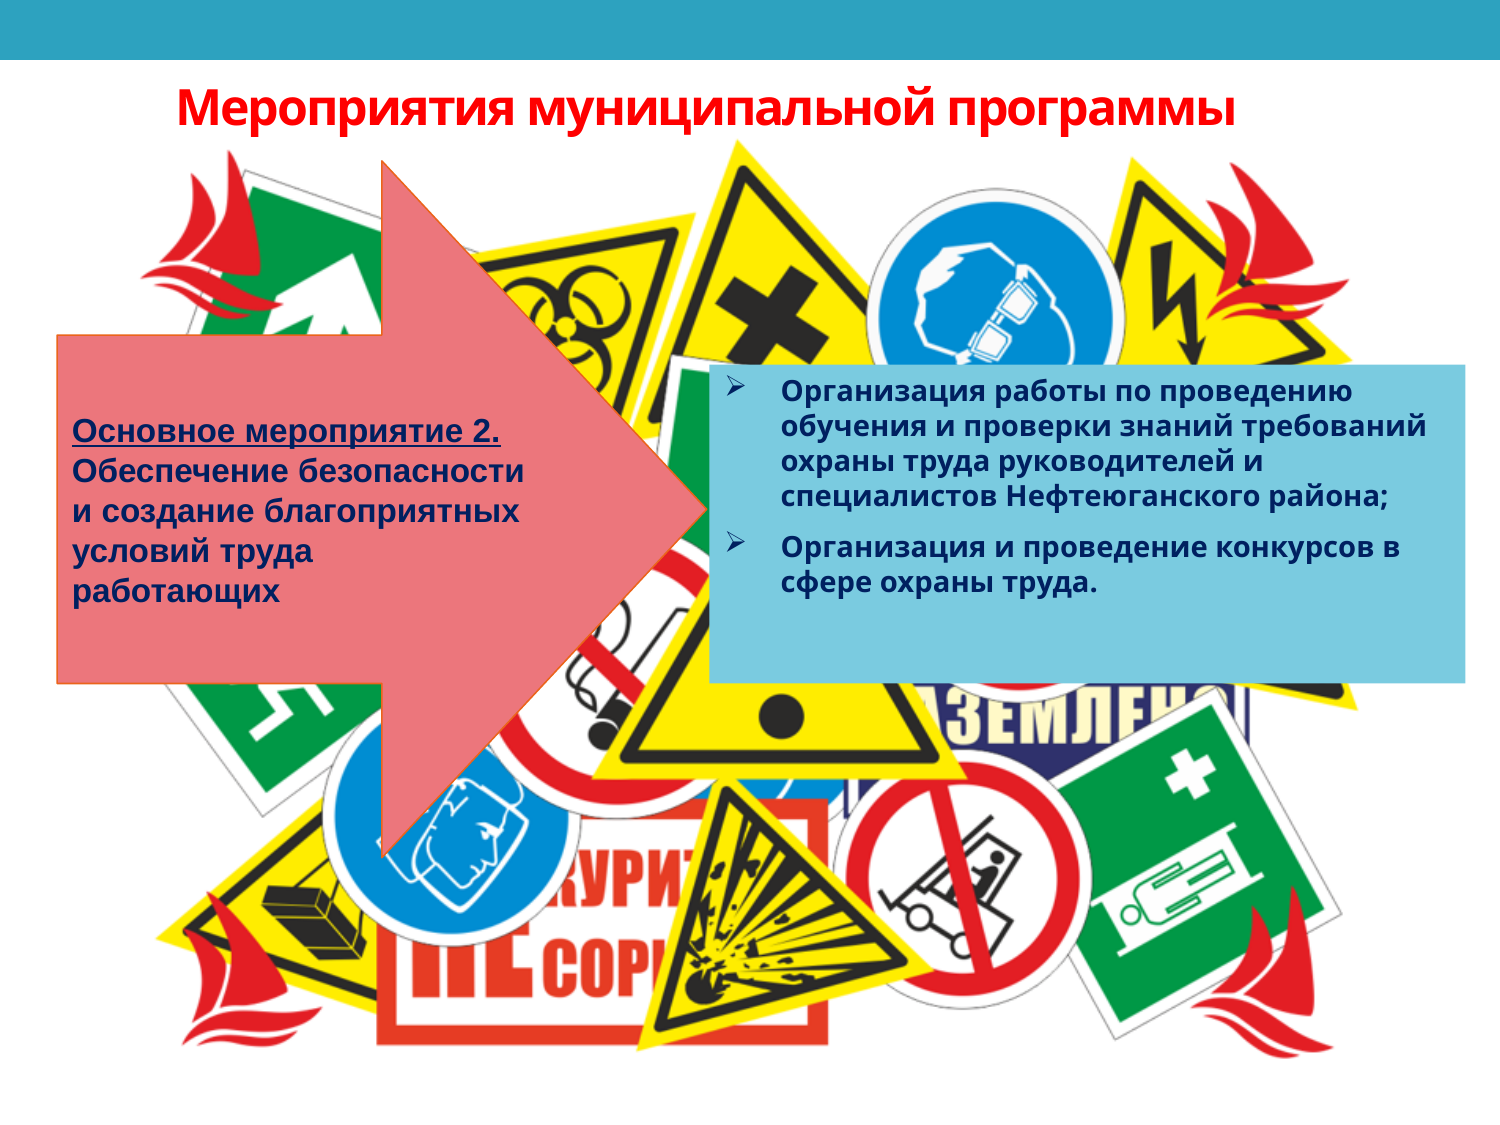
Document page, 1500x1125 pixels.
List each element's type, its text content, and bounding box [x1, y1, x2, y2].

text_box Основное мероприятие 2. Обеспечение безопасности и создание благоприятных условий труда работающих [56, 334, 113, 685]
picture [116, 136, 1377, 1081]
text_box Организация работы по проведению обучения и проверки знаний требований охраны труда руководителей и специалистов Нефтеюганского района; Организация и проведение конкурсов в сфере охраны труда. [1384, 364, 1466, 684]
text_box Мероприятия муниципальной программы [54, 30, 1360, 180]
